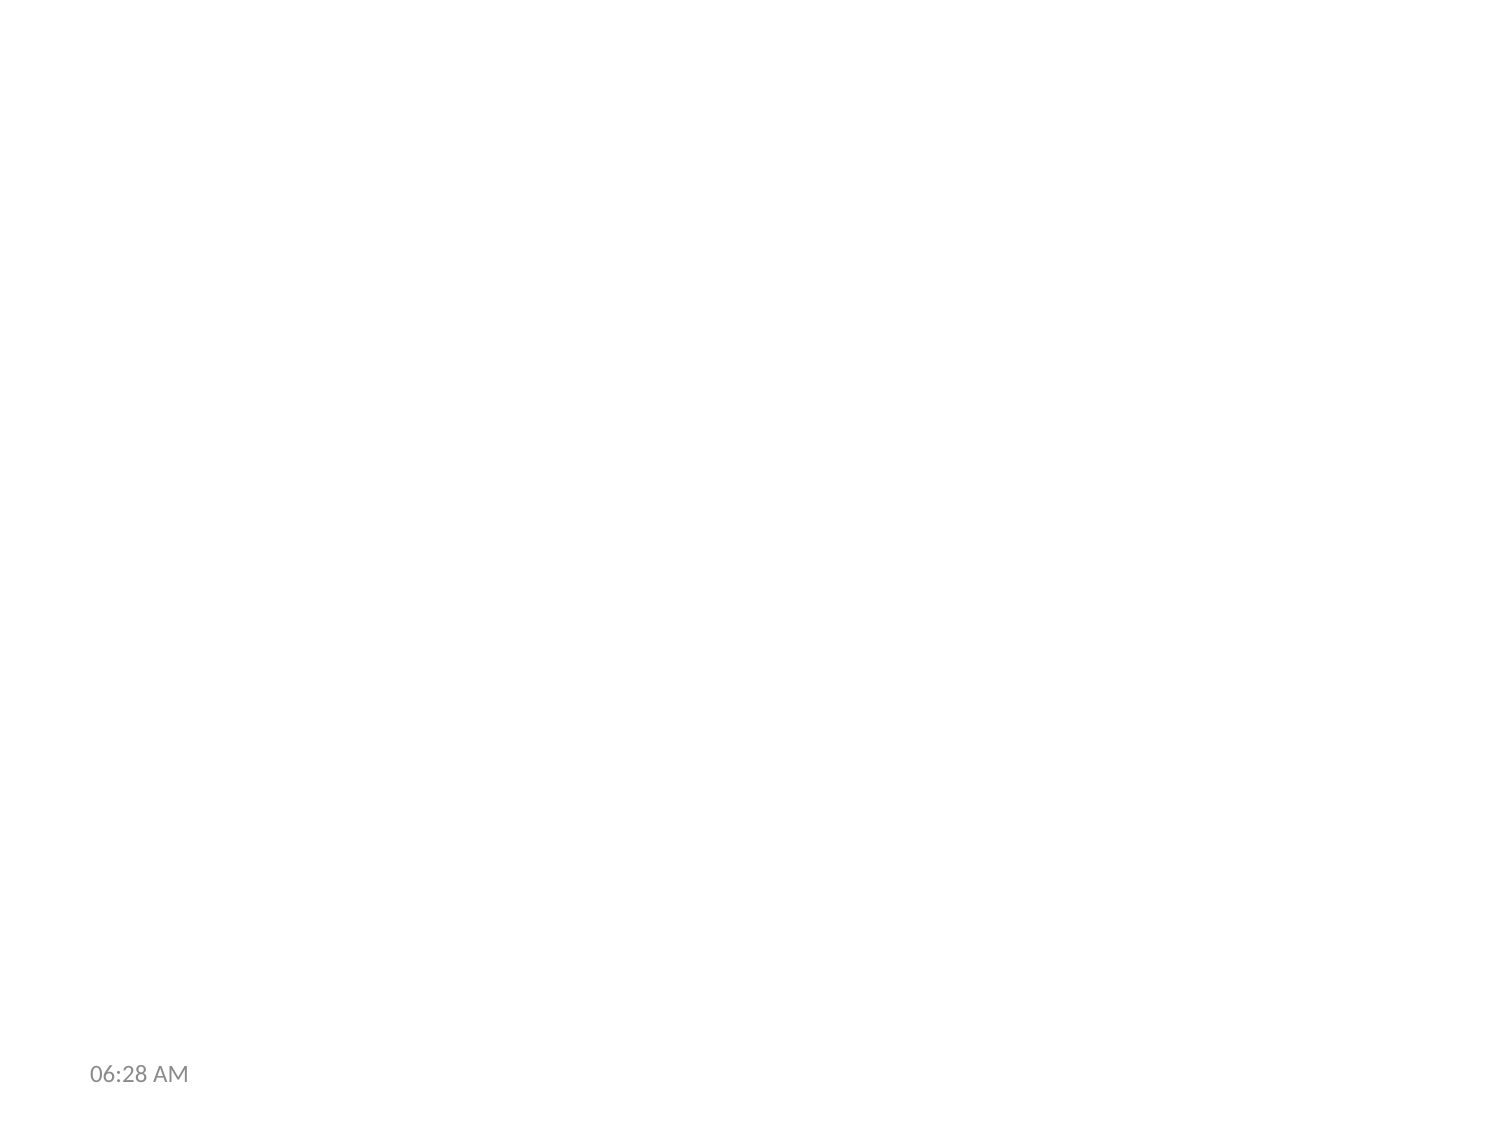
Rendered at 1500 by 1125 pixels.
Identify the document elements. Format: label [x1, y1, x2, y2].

slide_number [75, 1042, 425, 1103]
